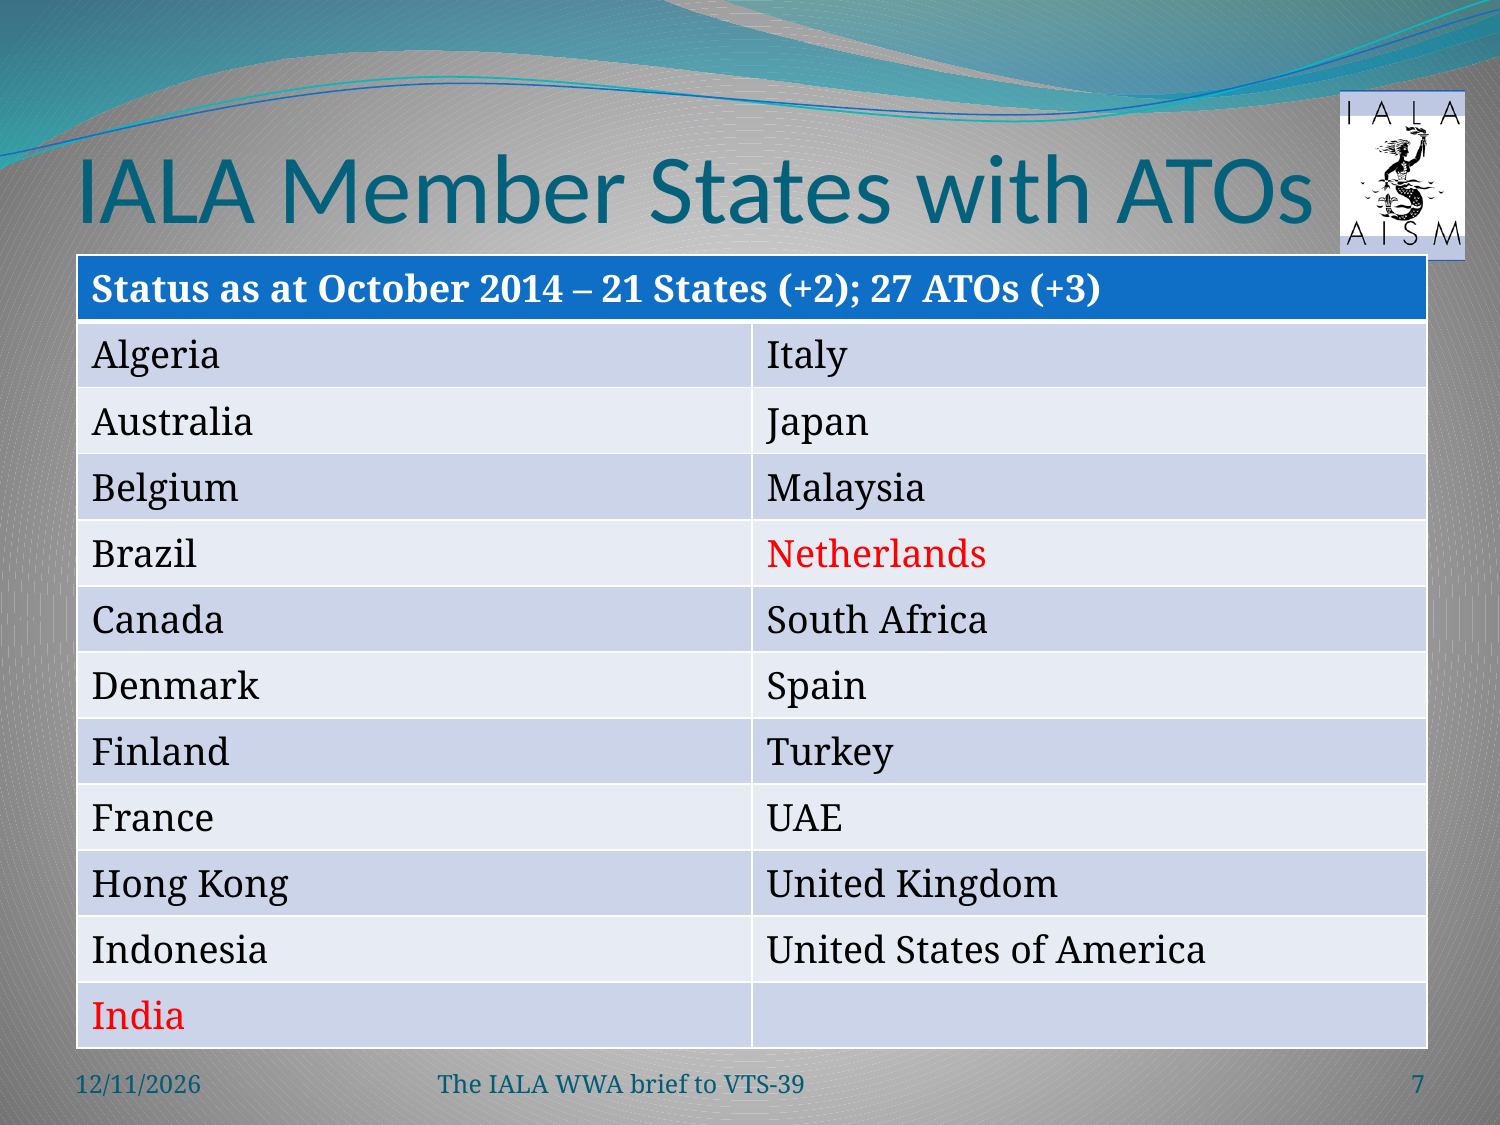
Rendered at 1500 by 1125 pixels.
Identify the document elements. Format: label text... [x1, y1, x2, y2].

table_cell UAE [753, 785, 1426, 849]
table_cell Algeria [78, 324, 751, 387]
footer The IALA WWA brief to VTS-39 [437, 1042, 988, 1103]
table_cell Australia [78, 388, 751, 453]
table_cell India [78, 983, 751, 1047]
table_cell Malaysia [753, 454, 1426, 519]
table_cell Canada [78, 587, 751, 651]
table_cell Brazil [78, 521, 751, 585]
table_header Status as at October 2014 – 21 States (+2); 27 ATOs (+3) [78, 256, 1426, 319]
table_cell Hong Kong [78, 851, 751, 915]
title IALA Member States with ATOs [75, 115, 1317, 244]
table_cell Spain [753, 653, 1426, 717]
table_cell South Africa [753, 587, 1426, 651]
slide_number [75, 1042, 425, 1103]
table_cell Italy [753, 324, 1426, 387]
table_cell Netherlands [753, 521, 1426, 585]
table_cell Japan [753, 388, 1426, 453]
picture [1340, 90, 1465, 261]
table_cell Belgium [78, 454, 751, 519]
table_cell [753, 983, 1426, 1047]
table_cell Denmark [78, 653, 751, 717]
table_cell United Kingdom [753, 851, 1426, 915]
table_cell Turkey [753, 719, 1426, 783]
slide_number 7 [1299, 1042, 1425, 1103]
table_cell France [78, 785, 751, 849]
table_cell United States of America [753, 917, 1426, 981]
table_cell Finland [78, 719, 751, 783]
table_cell Indonesia [78, 917, 751, 981]
